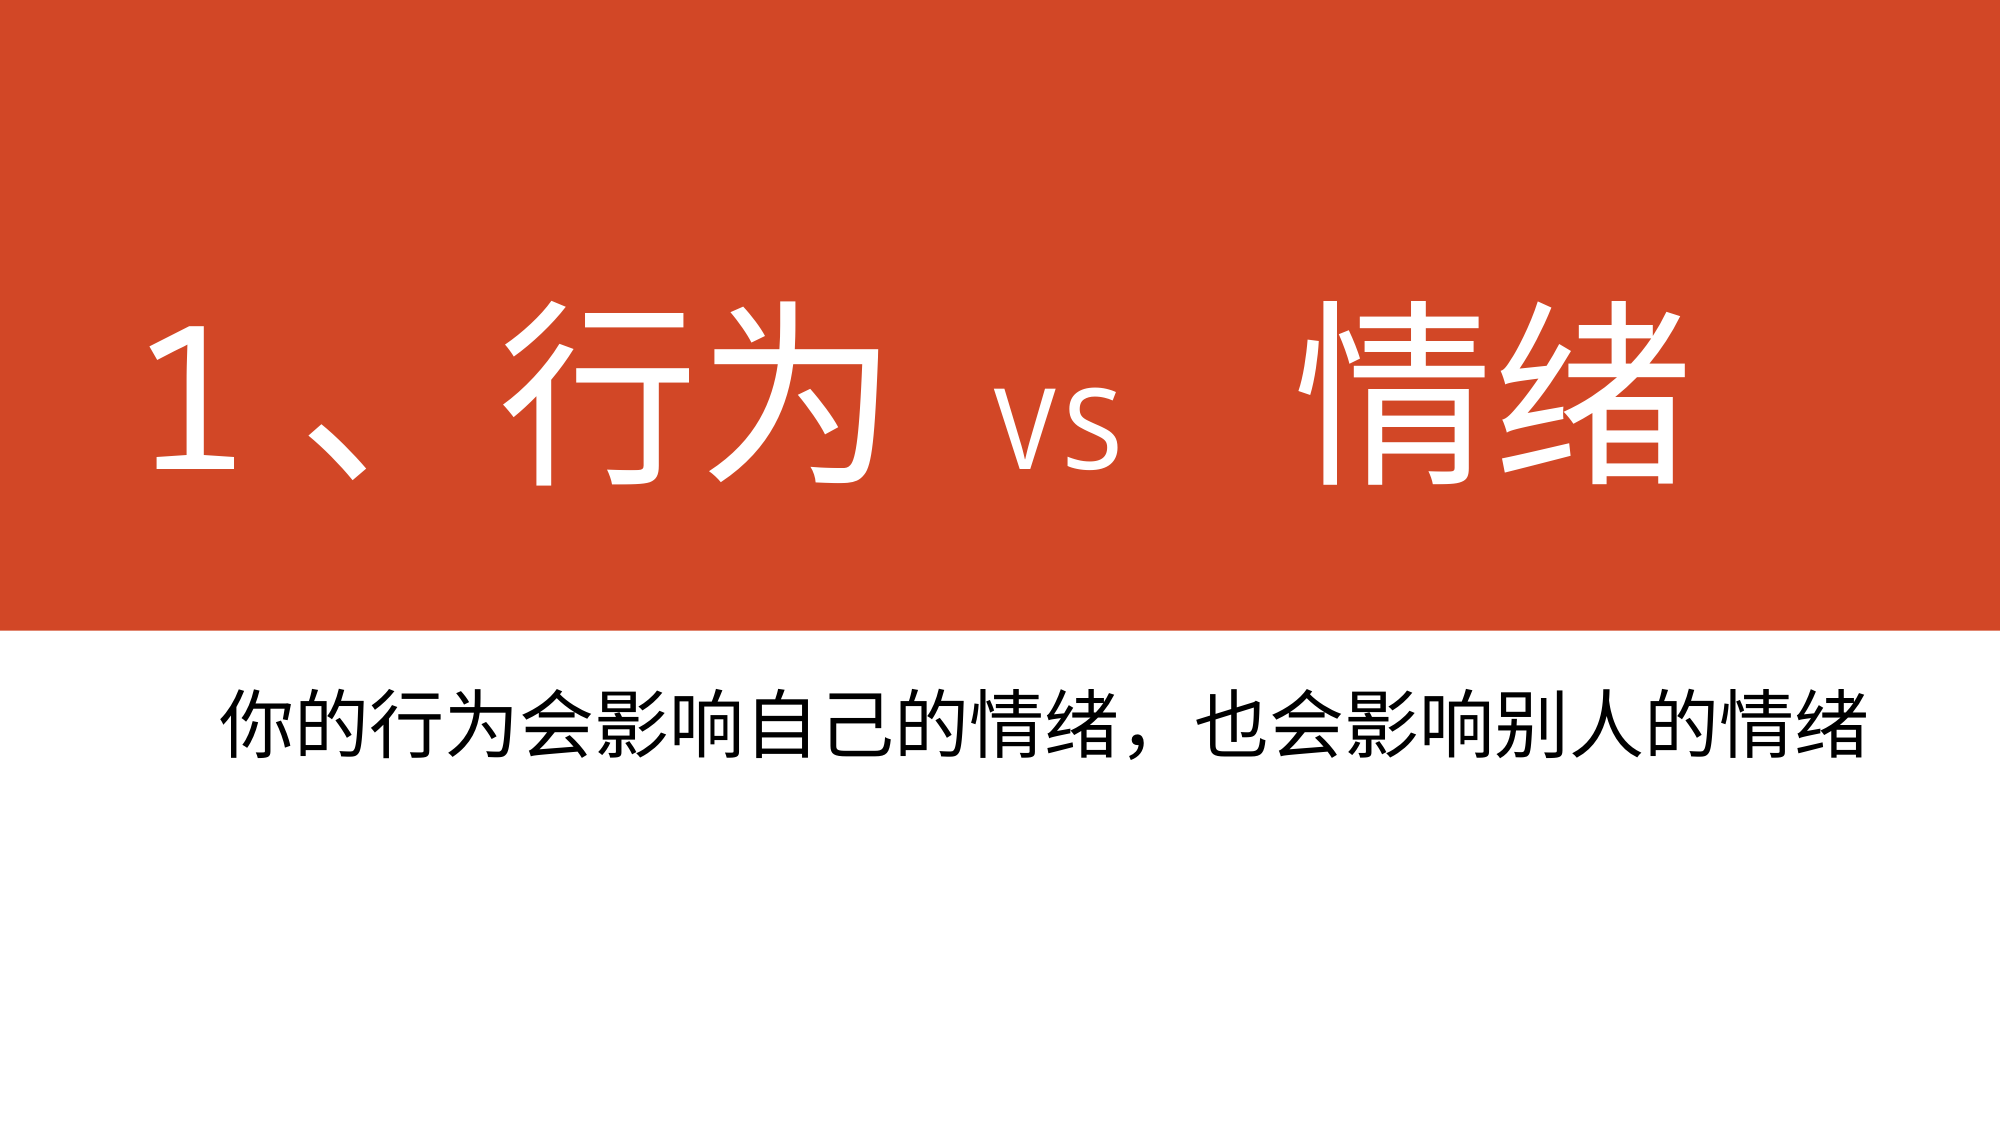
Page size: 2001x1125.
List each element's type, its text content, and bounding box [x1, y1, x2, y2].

text_box 1、行为 VS 情绪 [115, 262, 1709, 518]
text_box [0, 0, 2000, 632]
text_box 你的行为会影响自己的情绪，也会影响别人的情绪 [204, 670, 1885, 775]
